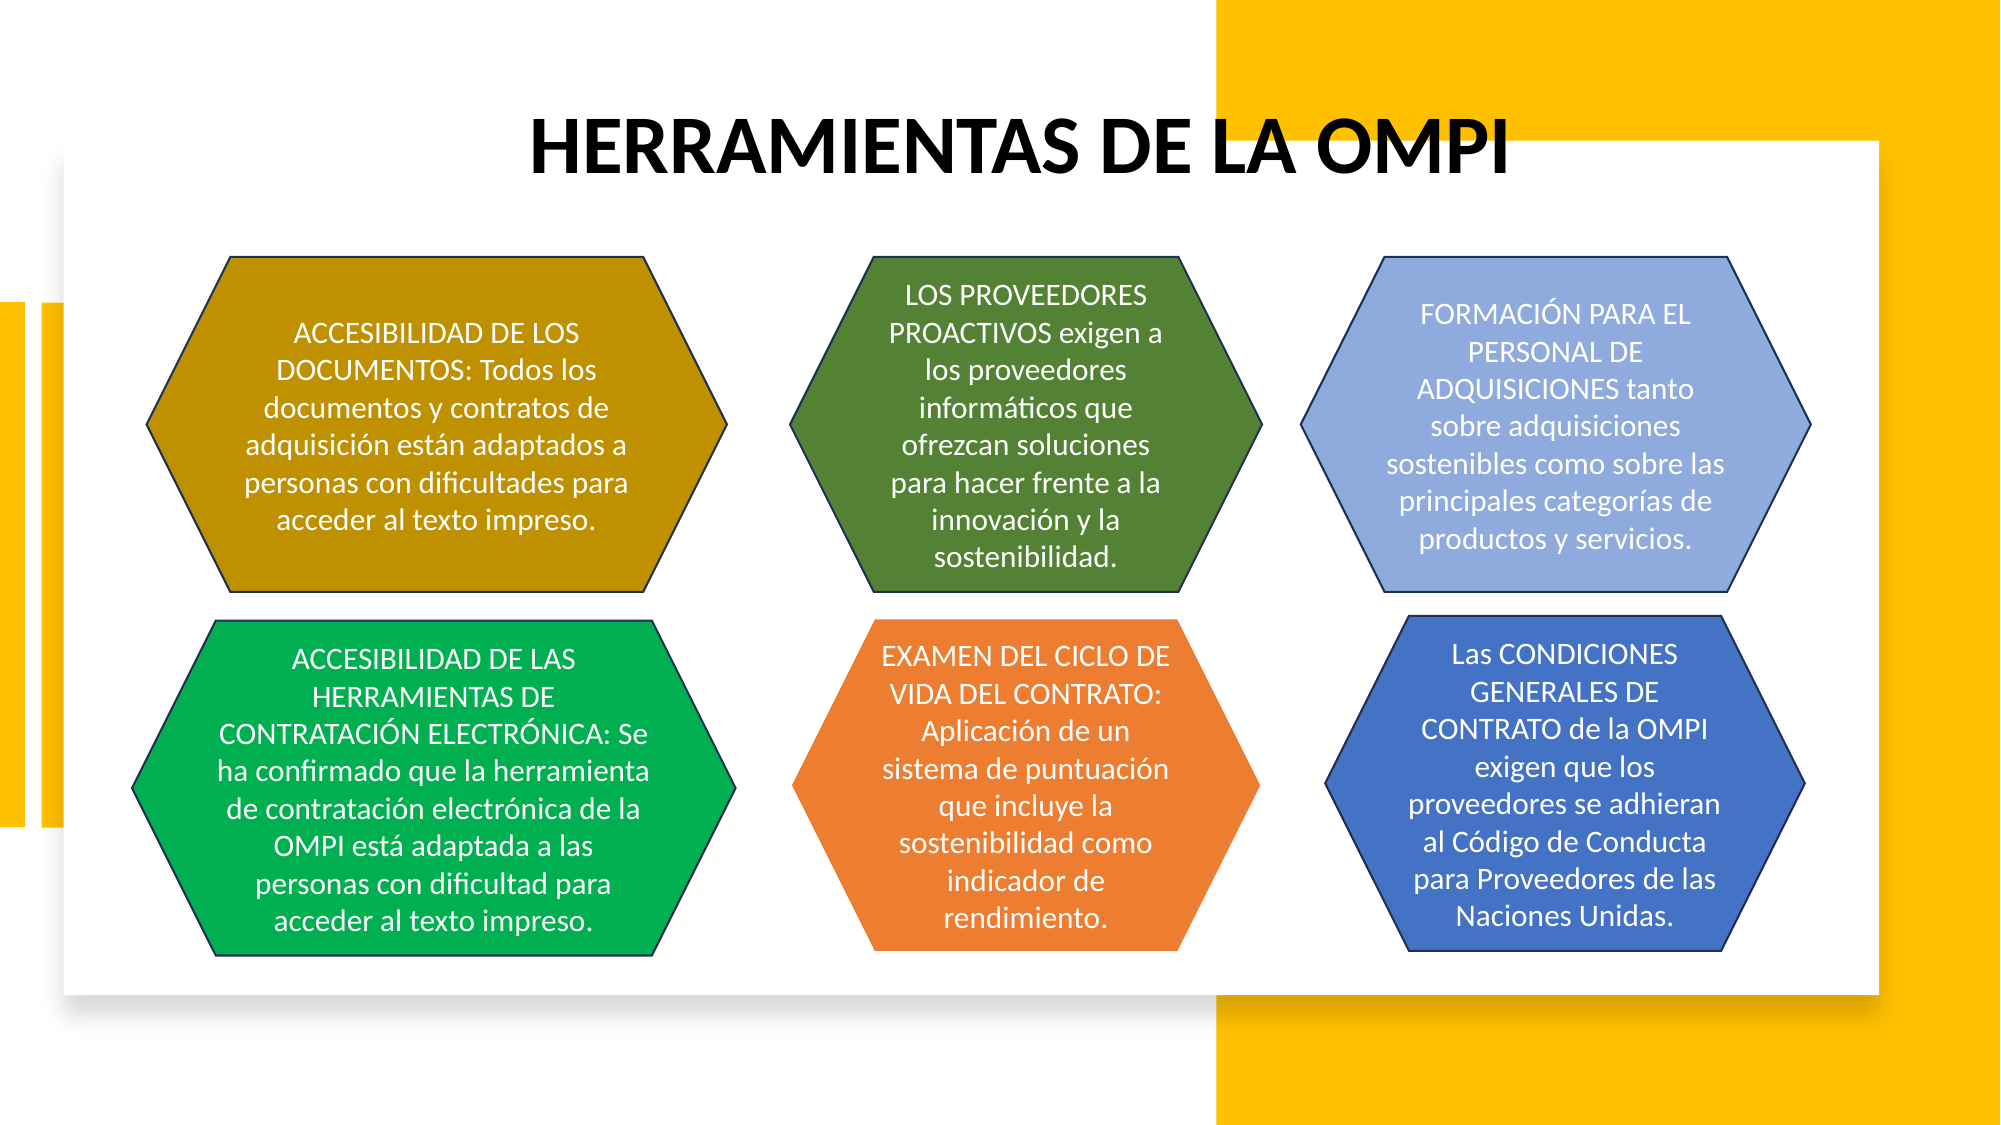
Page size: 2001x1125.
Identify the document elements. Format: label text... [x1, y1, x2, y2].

text_box LOS PROVEEDORES PROACTIVOS exigen a los proveedores informáticos que ofrezcan soluciones para hacer frente a la innovación y la sostenibilidad. [788, 255, 1264, 593]
text_box ACCESIBILIDAD DE LOS DOCUMENTOS: Todos los documentos y contratos de adquisición están adaptados a personas con dificultades para acceder al texto impreso. [145, 255, 729, 593]
text_box [63, 140, 1880, 996]
text_box Las CONDICIONES GENERALES DE CONTRATO de la OMPI exigen que los proveedores se adhieran al Código de Conducta para Proveedores de las Naciones Unidas. [1324, 614, 1806, 952]
text_box [0, 0, 1215, 1125]
title HERRAMIENTAS DE LA OMPI [146, 54, 1872, 233]
text_box [1215, 0, 2000, 1125]
text_box EXAMEN DEL CICLO DE VIDA DEL CONTRATO: Aplicación de un sistema de puntuación que incluye la sostenibilidad como indicador de rendimiento. [788, 616, 1264, 955]
text_box [0, 301, 26, 828]
text_box FORMACIÓN PARA EL PERSONAL DE ADQUISICIONES tanto sobre adquisiciones sostenibles como sobre las principales categorías de productos y servicios. [1299, 255, 1813, 593]
text_box [41, 302, 53, 829]
text_box ACCESIBILIDAD DE LAS HERRAMIENTAS DE CONTRATACIÓN ELECTRÓNICA: Se ha confirmado que la herramienta de contratación electrónica de la OMPI está adaptada a las personas con dificultad para acceder al texto impreso. [130, 619, 737, 957]
